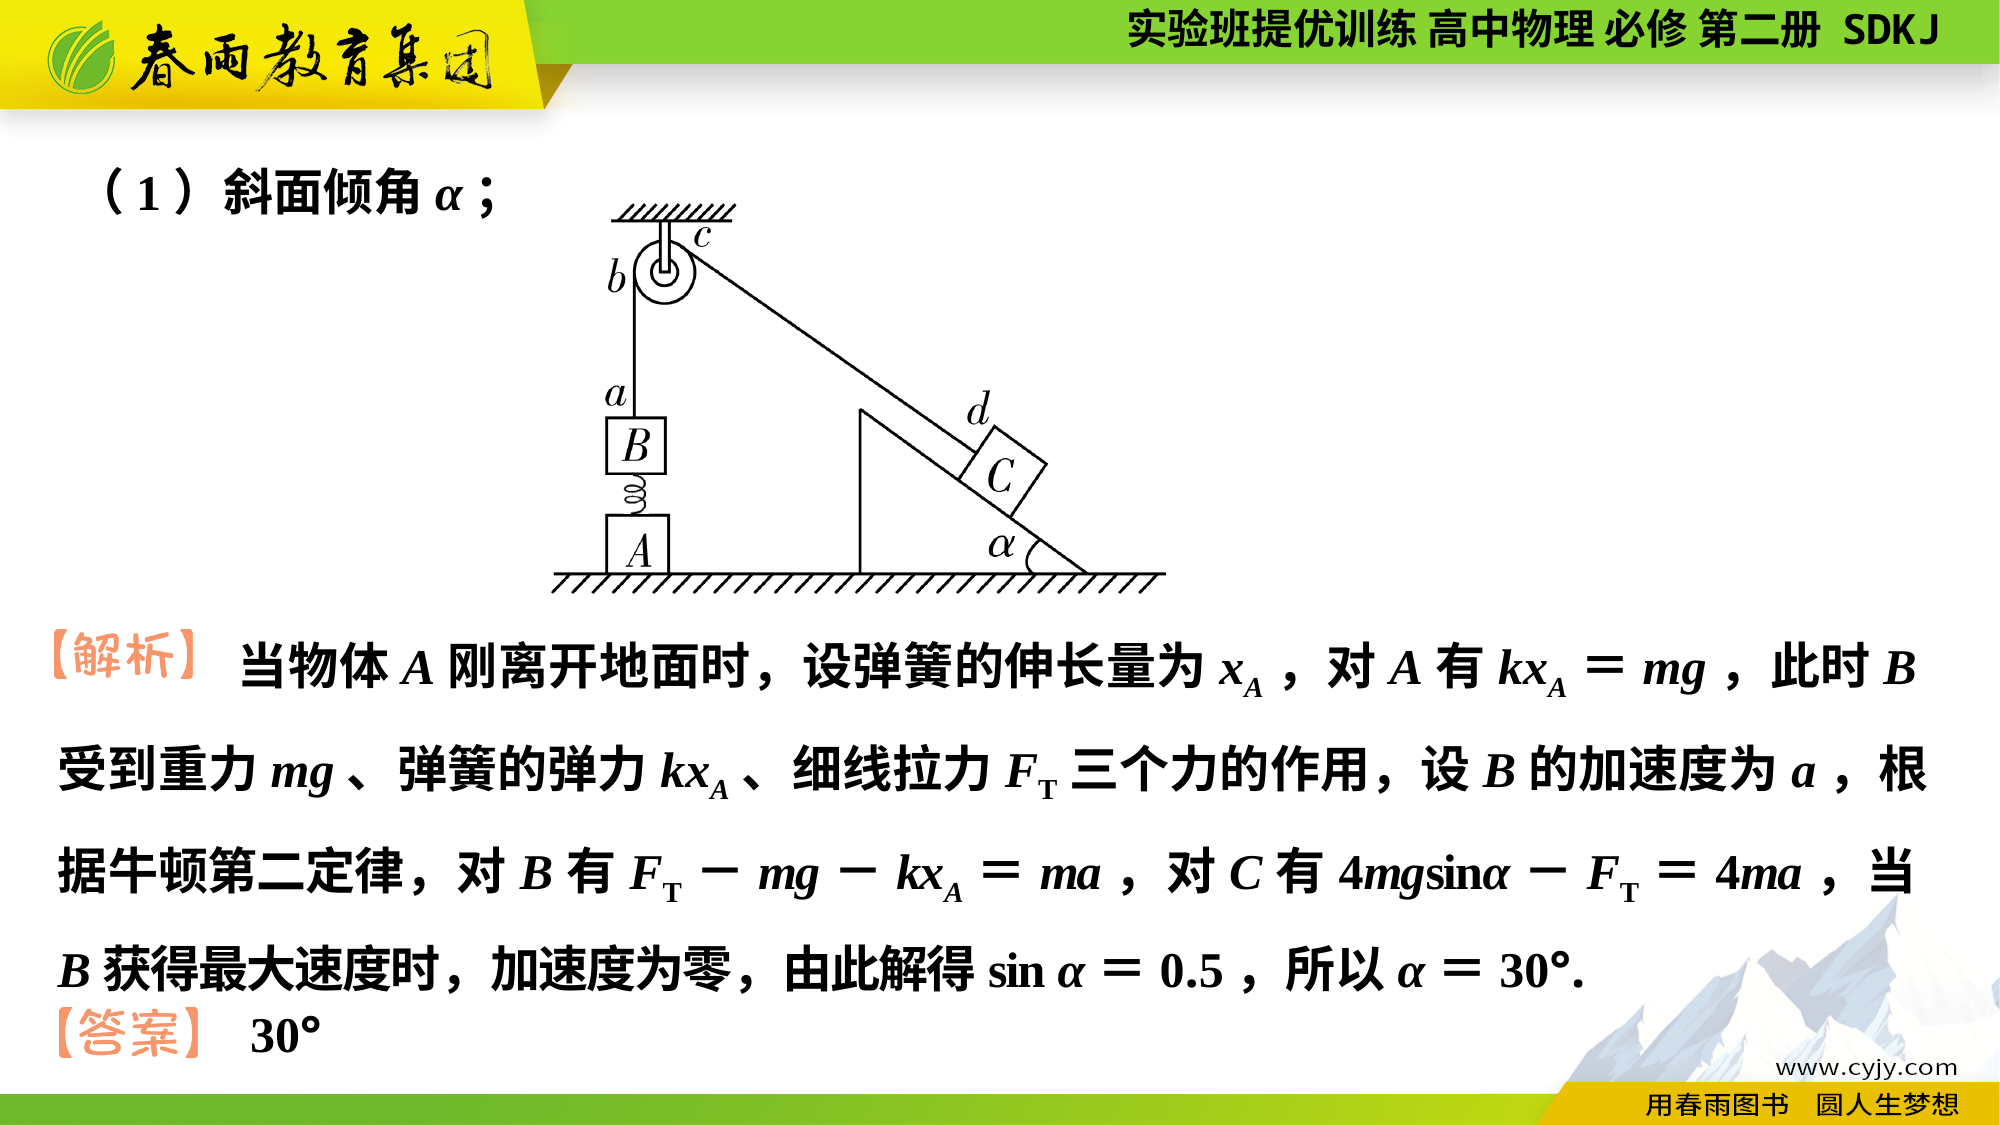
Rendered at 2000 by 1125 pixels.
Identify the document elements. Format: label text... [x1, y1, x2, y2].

text_box 30° [235, 994, 337, 1070]
text_box 当物体A刚离开地面时，设弹簧的伸长量为xA，对A有kxA＝mg，此时B受到重力mg、弹簧的弹力kxA、细线拉力FT三个力的作用，设B的加速度为a，根据牛顿第二定律，对B有FT－mg－kxA＝ma，对C有4mgsinα－FT＝4ma，当B获得最大速度时，加速度为零，由此解得sin α＝0.5，所以α＝30°. [42, 593, 1944, 1006]
list （1）斜面倾角α； [59, 122, 1944, 217]
picture [0, 0, 2000, 1125]
